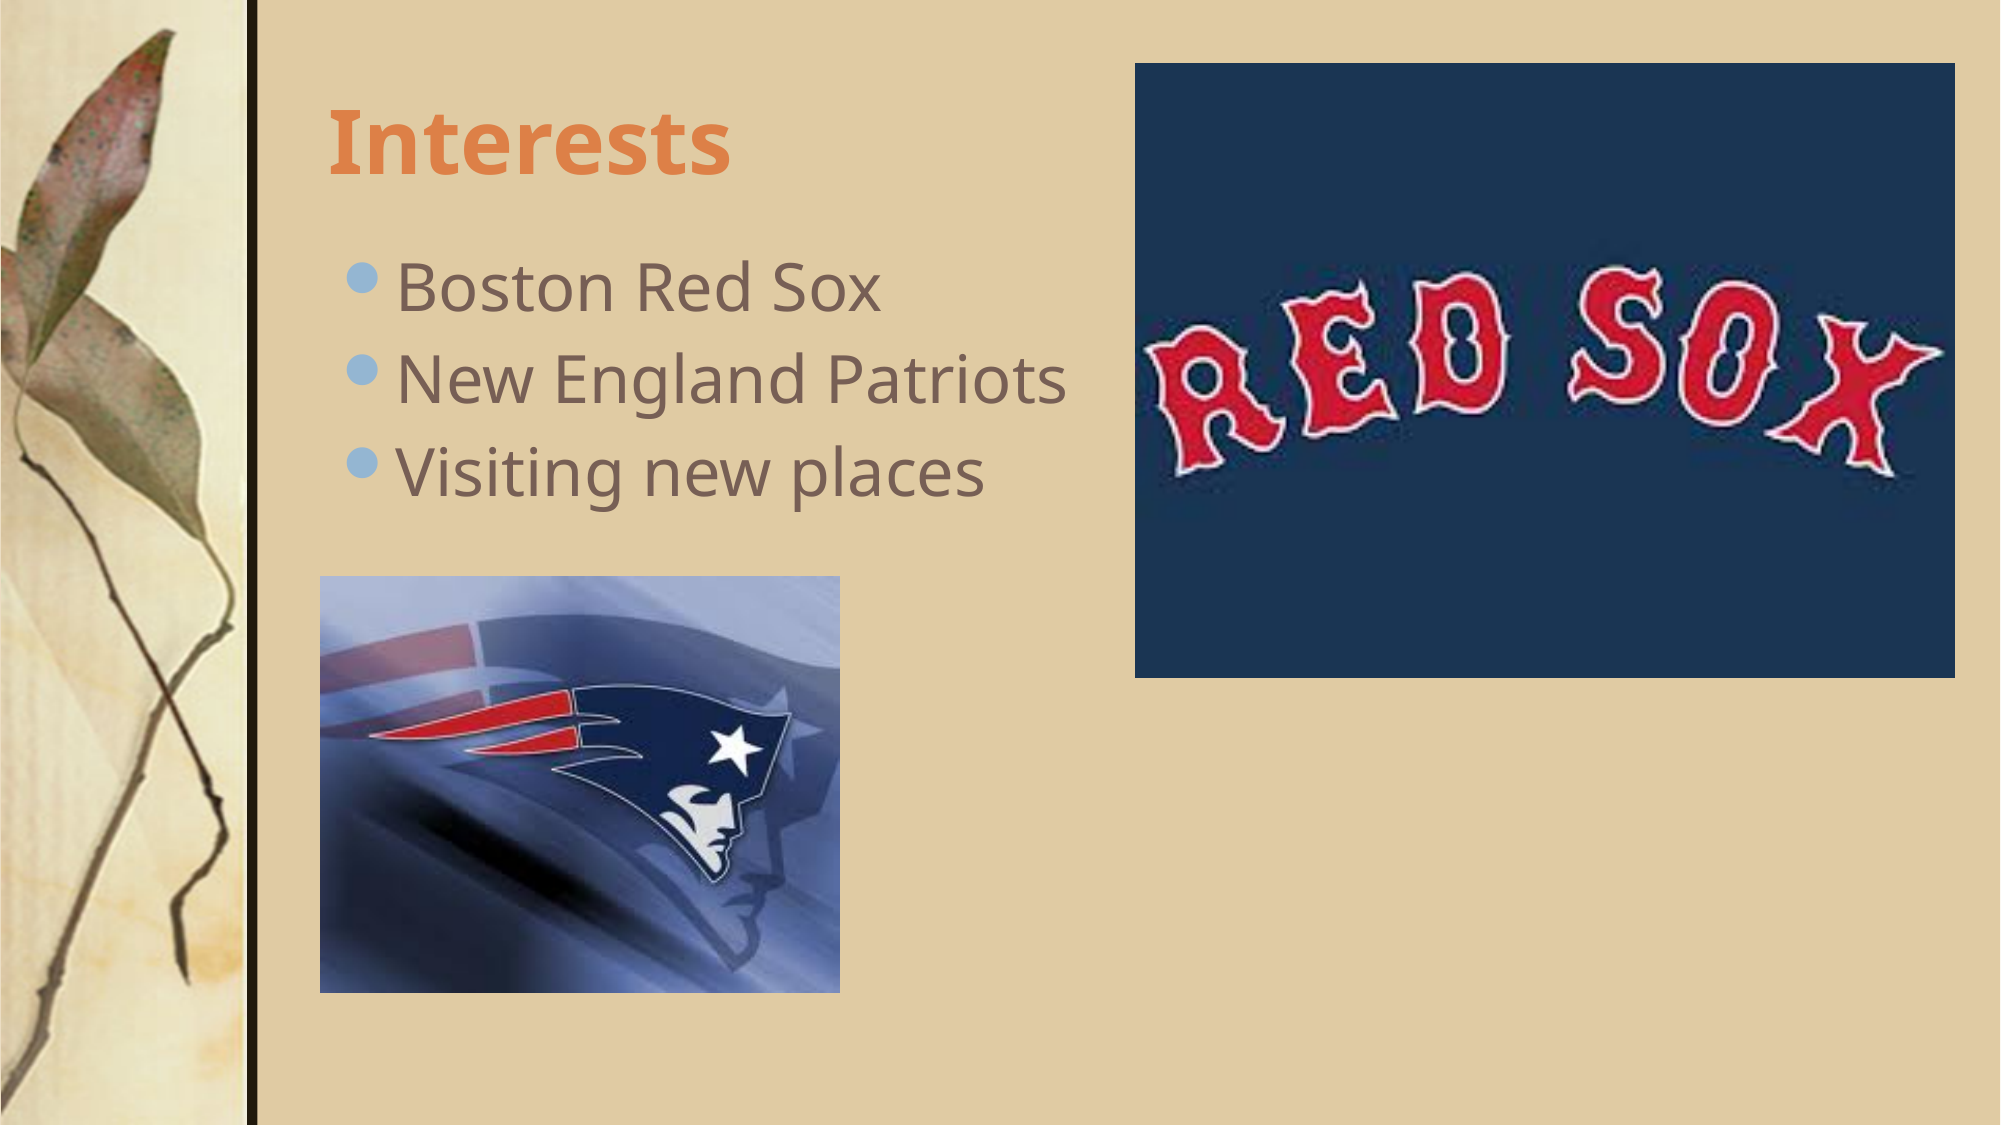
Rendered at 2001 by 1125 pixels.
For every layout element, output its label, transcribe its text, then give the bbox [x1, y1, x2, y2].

picture [1135, 63, 1955, 678]
title Interests [313, 45, 1954, 233]
picture [1, 0, 247, 1125]
list Boston Red Sox New England Patriots Visiting new places [313, 237, 1954, 1025]
picture [320, 576, 840, 993]
